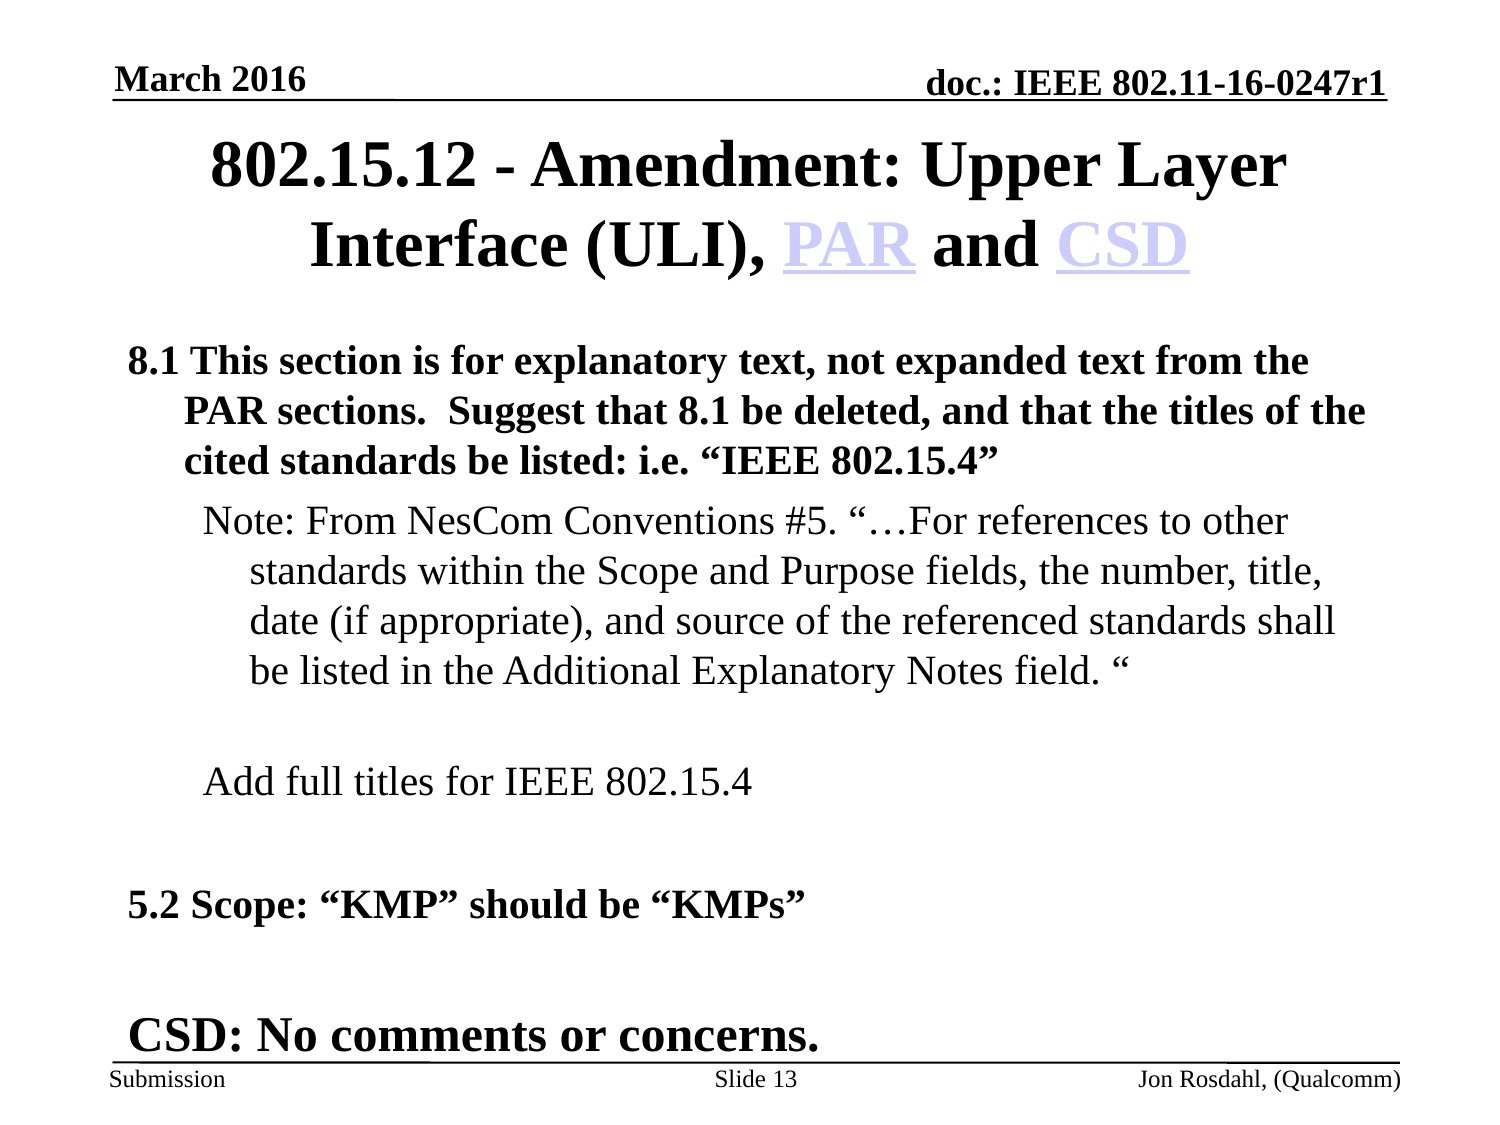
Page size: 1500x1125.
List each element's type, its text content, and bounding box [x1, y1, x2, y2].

title 802.15.12 - Amendment: Upper Layer Interface (ULI), PAR and CSD [112, 112, 1388, 288]
slide_number Slide 13 [712, 1061, 800, 1123]
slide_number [114, 54, 423, 100]
footer Jon Rosdahl, (Qualcomm) [878, 1061, 1402, 1093]
list 8.1 This section is for explanatory text, not expanded text from the PAR sections. Suggest that 8.1 be deleted, and that the titles of the cited standards be listed: i.e. “IEEE 802.15.4” Note: From NesCom Conventions #5. “…For references to other standards within the Scope and Purpose fields, the number, title, date (if appropriate), and source of the referenced standards shall be listed in the Additional Explanatory Notes field. “ Add full titles for IEEE 802.15.4 5.2 Scope: “KMP” should be “KMPs” CSD: No comments or concerns. [112, 324, 1388, 1063]
